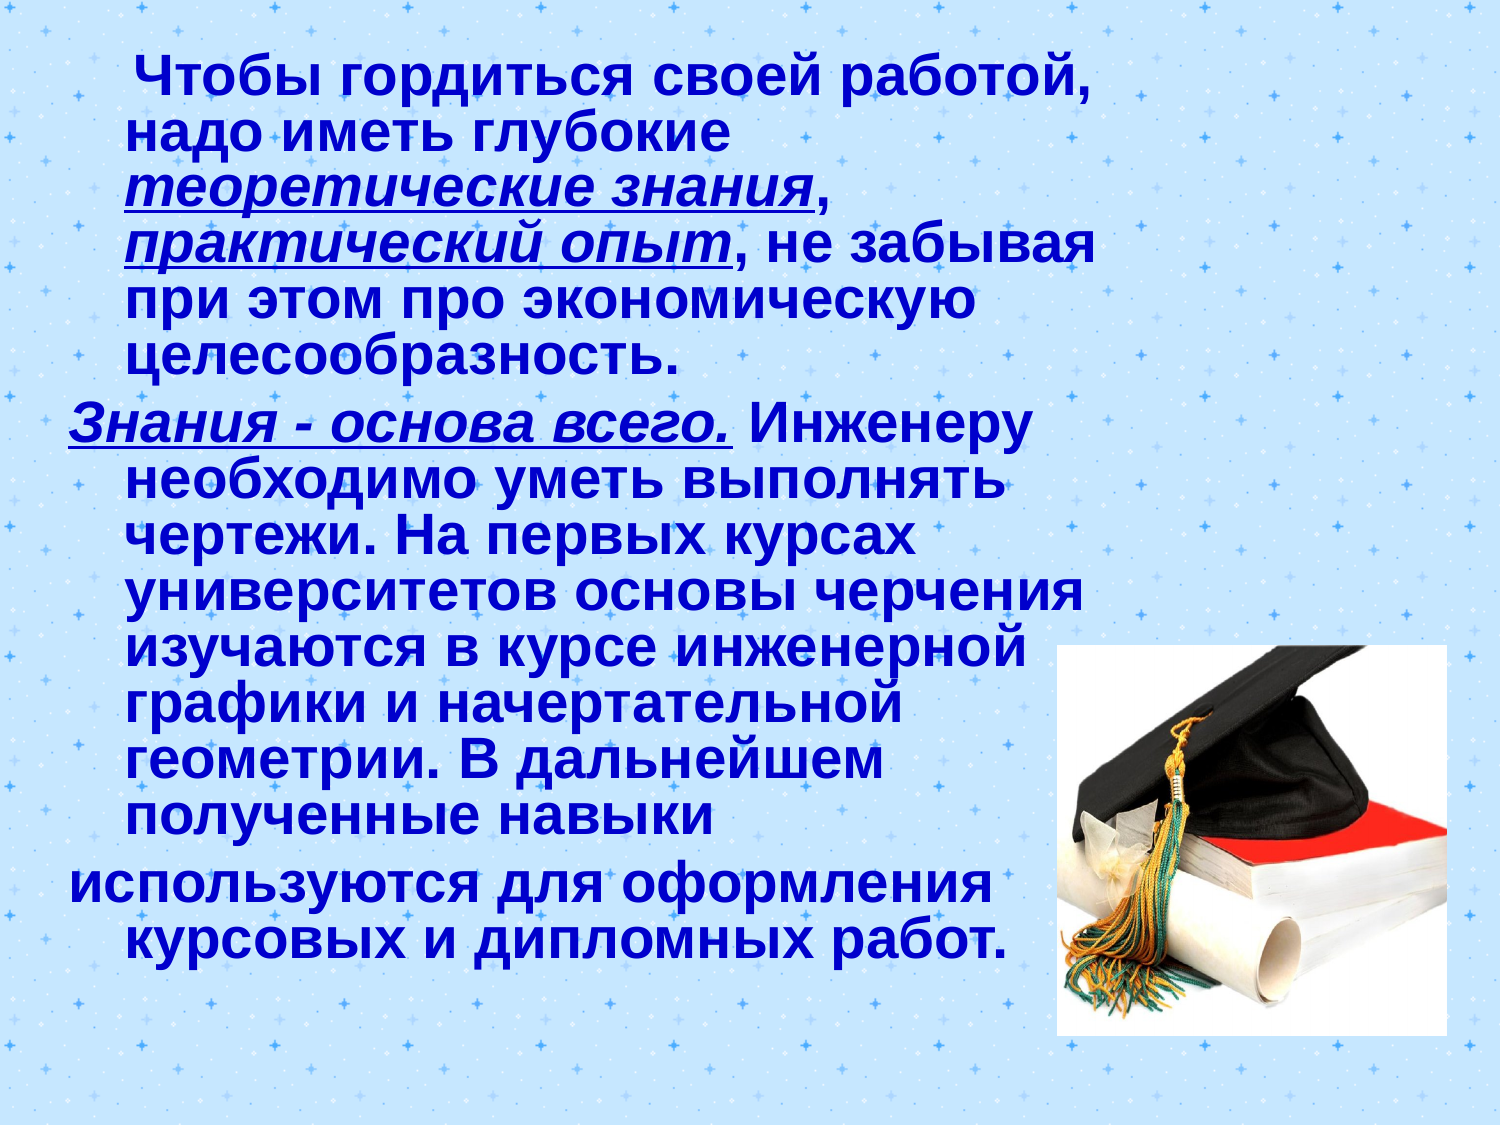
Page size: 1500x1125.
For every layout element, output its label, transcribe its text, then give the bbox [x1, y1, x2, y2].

list Чтобы гордиться своей работой, надо иметь глубокие теоретические знания, практический опыт, не забывая при этом про экономическую целесообразность. Знания - основа всего. Инженеру необходимо уметь выполнять чертежи. На первых курсах университетов основы черчения изучаются в курсе инженерной графики и начертательной геометрии. В дальнейшем полученные навыки используются для оформления курсовых и дипломных работ. [52, 42, 1211, 994]
picture [0, 0, 1500, 1125]
